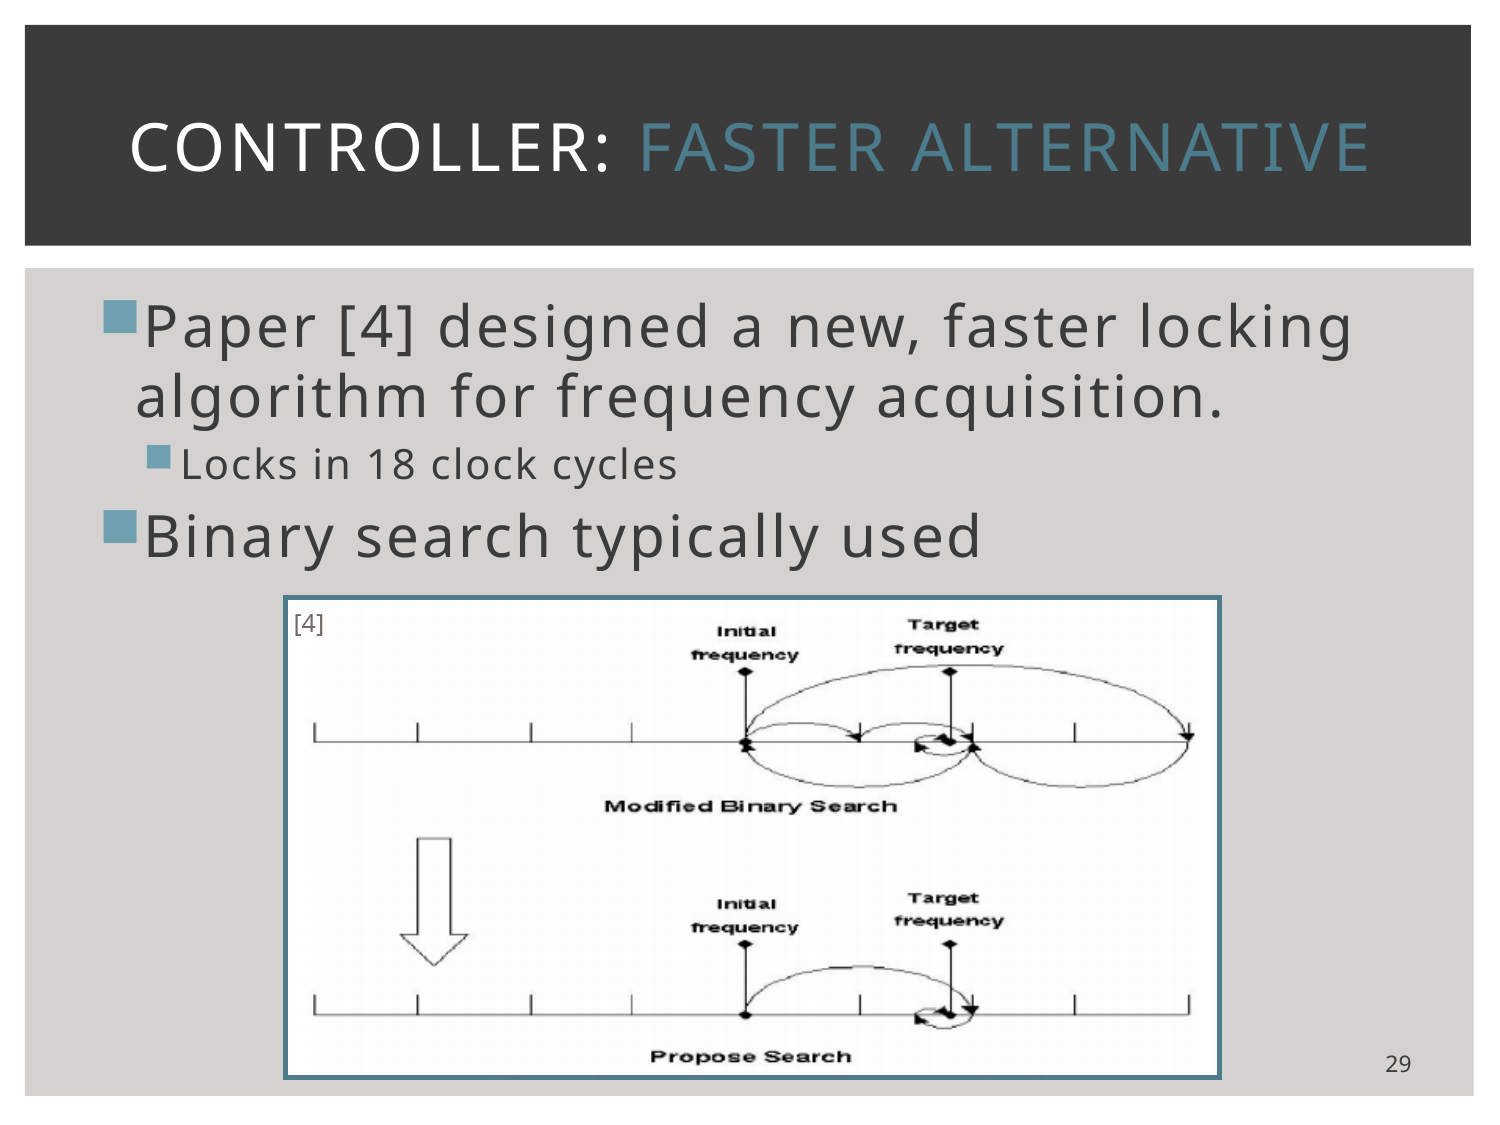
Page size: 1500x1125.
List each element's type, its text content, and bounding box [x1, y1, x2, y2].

picture [287, 599, 1218, 1076]
list Paper [4] designed a new, faster locking algorithm for frequency acquisition. Locks in 18 clock cycles Binary search typically used [75, 281, 1425, 638]
slide_number 29 [1349, 1041, 1448, 1089]
text_box [4] [278, 600, 286, 645]
title CONTROLLER: FASTER ALTERNATIVE [62, 58, 1438, 232]
